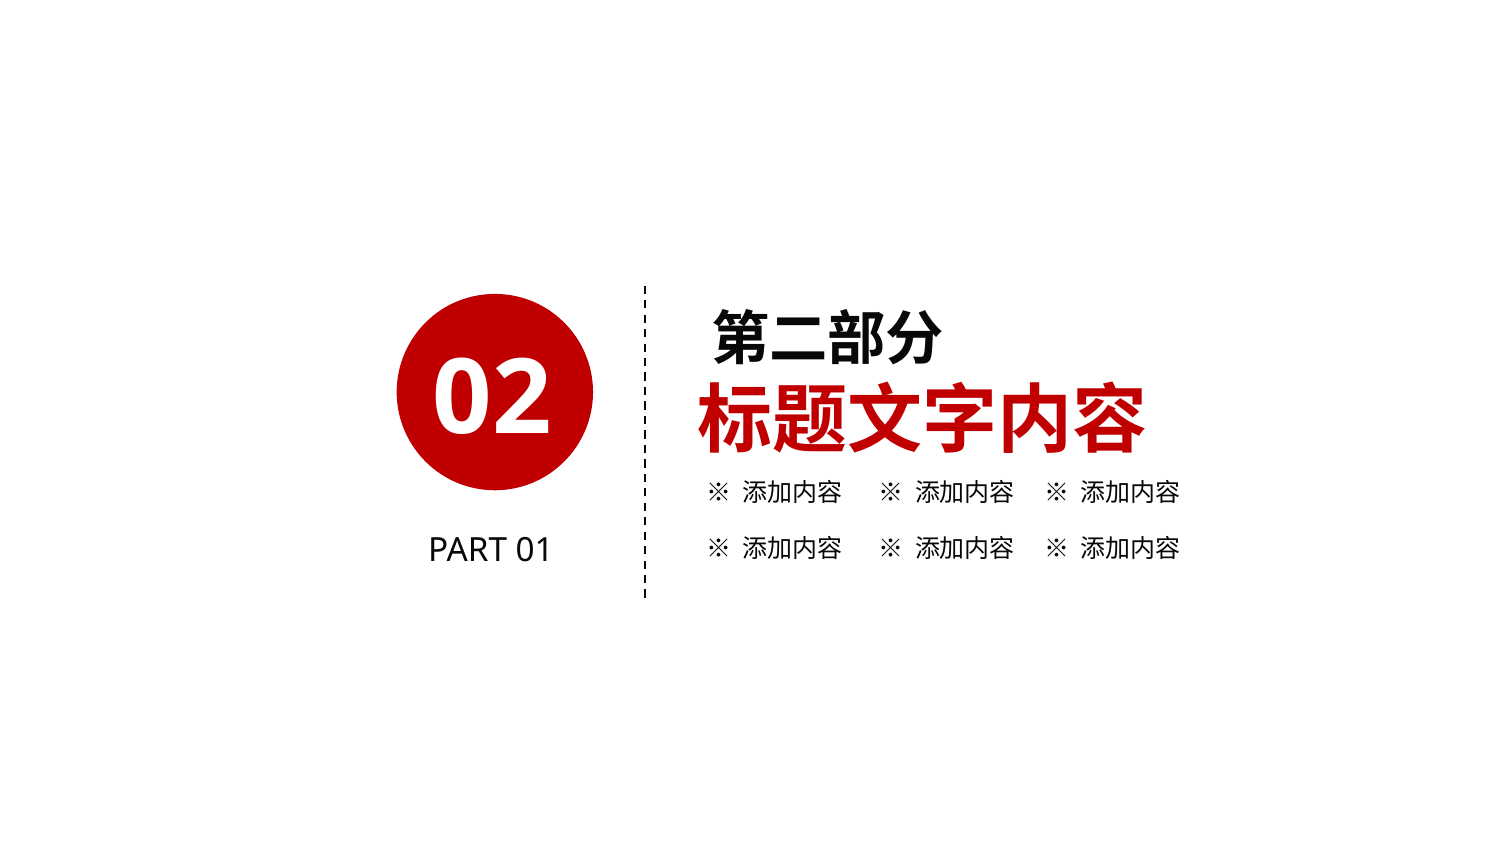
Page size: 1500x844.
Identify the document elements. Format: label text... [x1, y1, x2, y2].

text_box PART 01 [428, 527, 577, 568]
text_box ※ 添加内容 [1034, 528, 1196, 568]
text_box 第二部分 标题文字内容 [682, 293, 1163, 469]
text_box ※ 添加内容 [1034, 471, 1203, 511]
text_box ※ 添加内容 [696, 471, 865, 511]
text_box ※ 添加内容 [868, 471, 1031, 511]
text_box ※ 添加内容 [868, 528, 1031, 568]
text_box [396, 293, 594, 491]
text_box ※ 添加内容 [696, 528, 858, 568]
